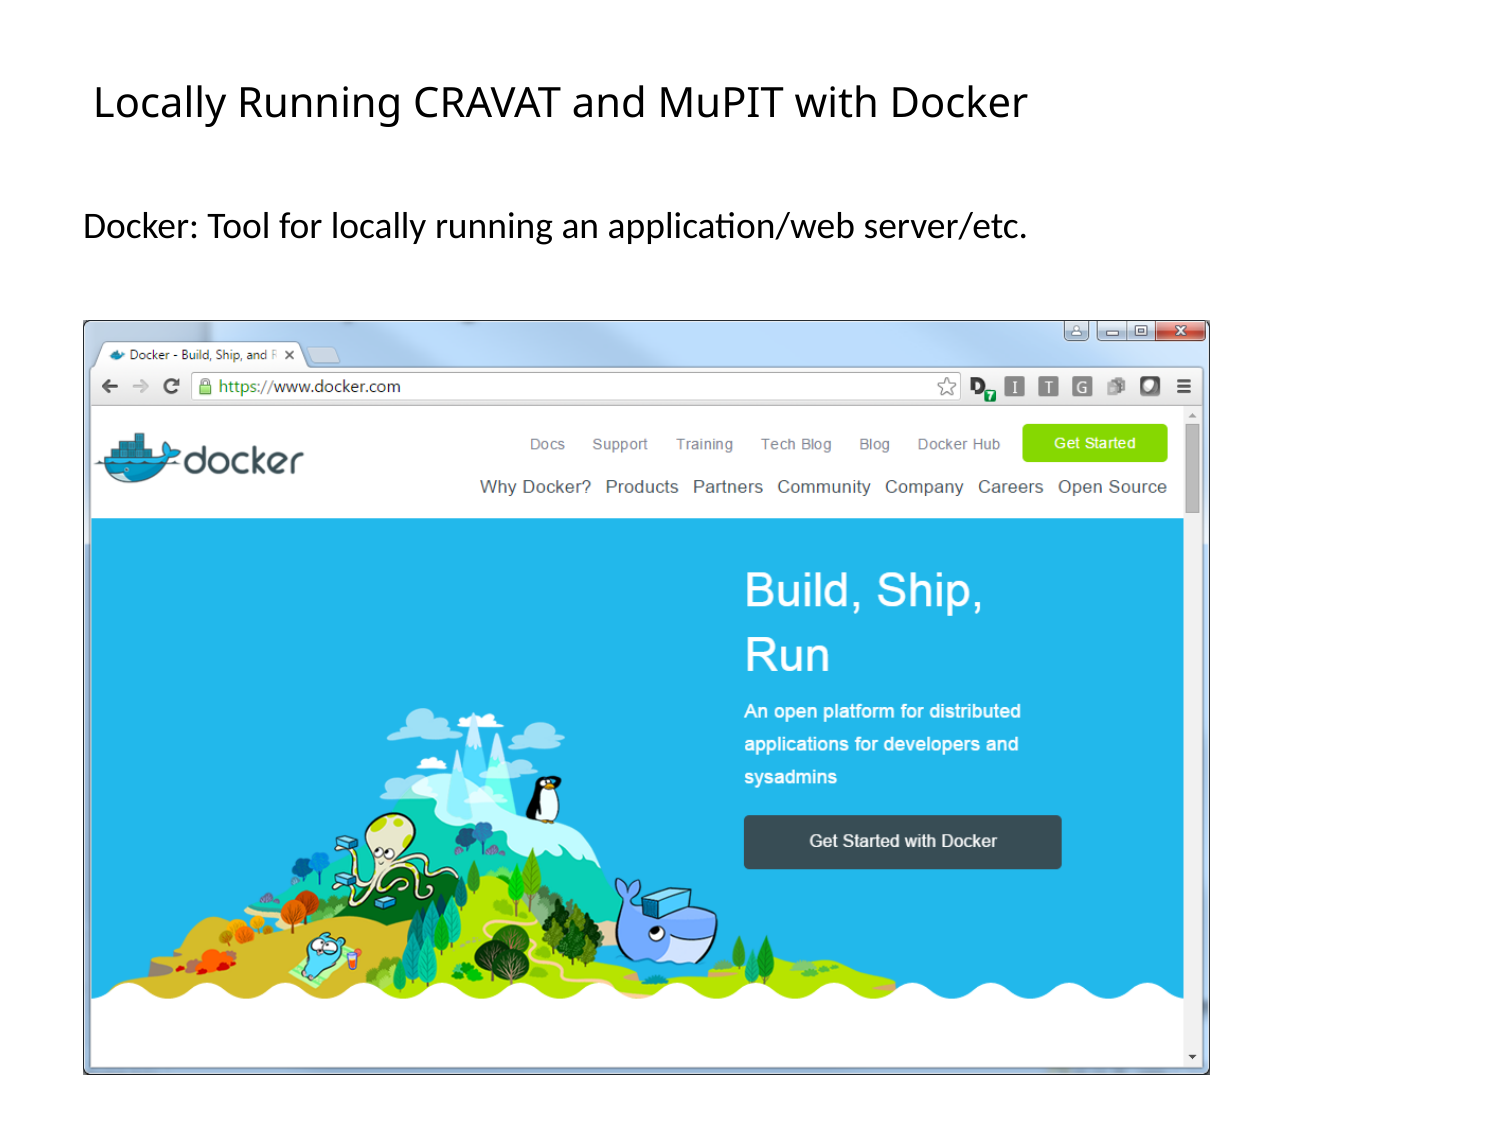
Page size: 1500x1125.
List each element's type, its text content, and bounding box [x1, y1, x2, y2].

text_box Locally Running CRAVAT and MuPIT with Docker [78, 68, 1044, 134]
picture [82, 320, 1210, 1075]
text_box Docker: Tool for locally running an application/web server/etc. [68, 193, 1044, 254]
